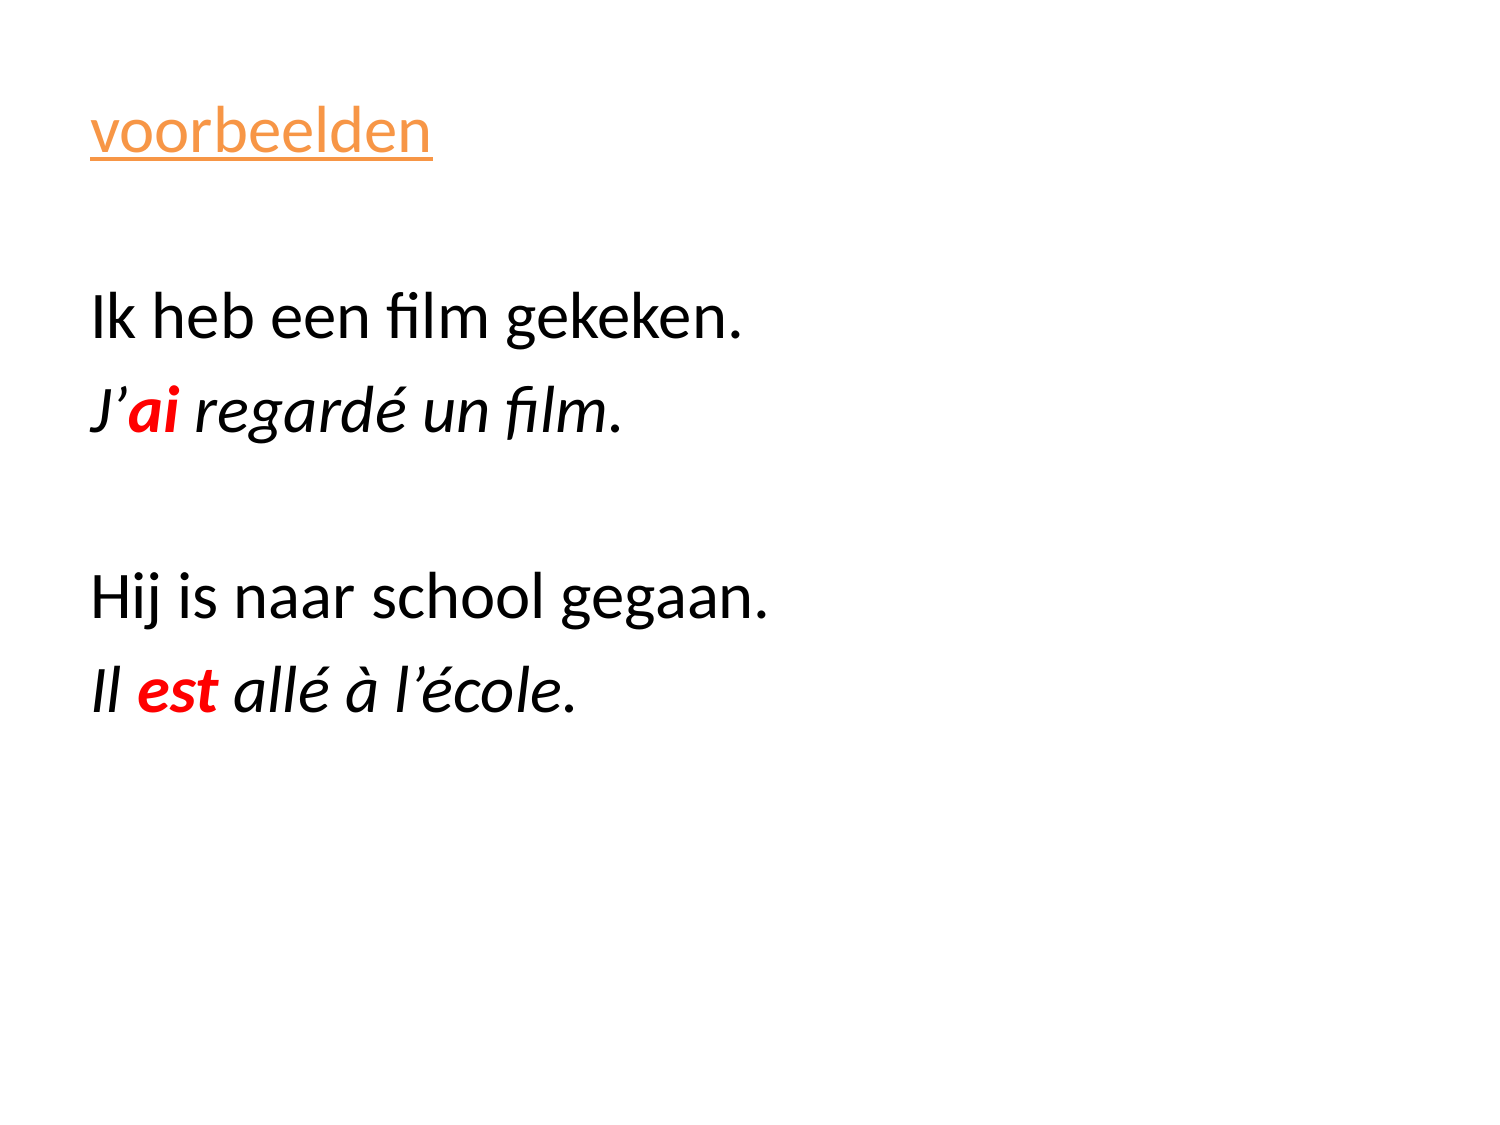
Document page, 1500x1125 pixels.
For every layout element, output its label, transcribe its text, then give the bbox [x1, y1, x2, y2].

list voorbeelden Ik heb een film gekeken. J’ai regardé un film. Hij is naar school gegaan. Il est allé à l’école. [75, 78, 1425, 1005]
